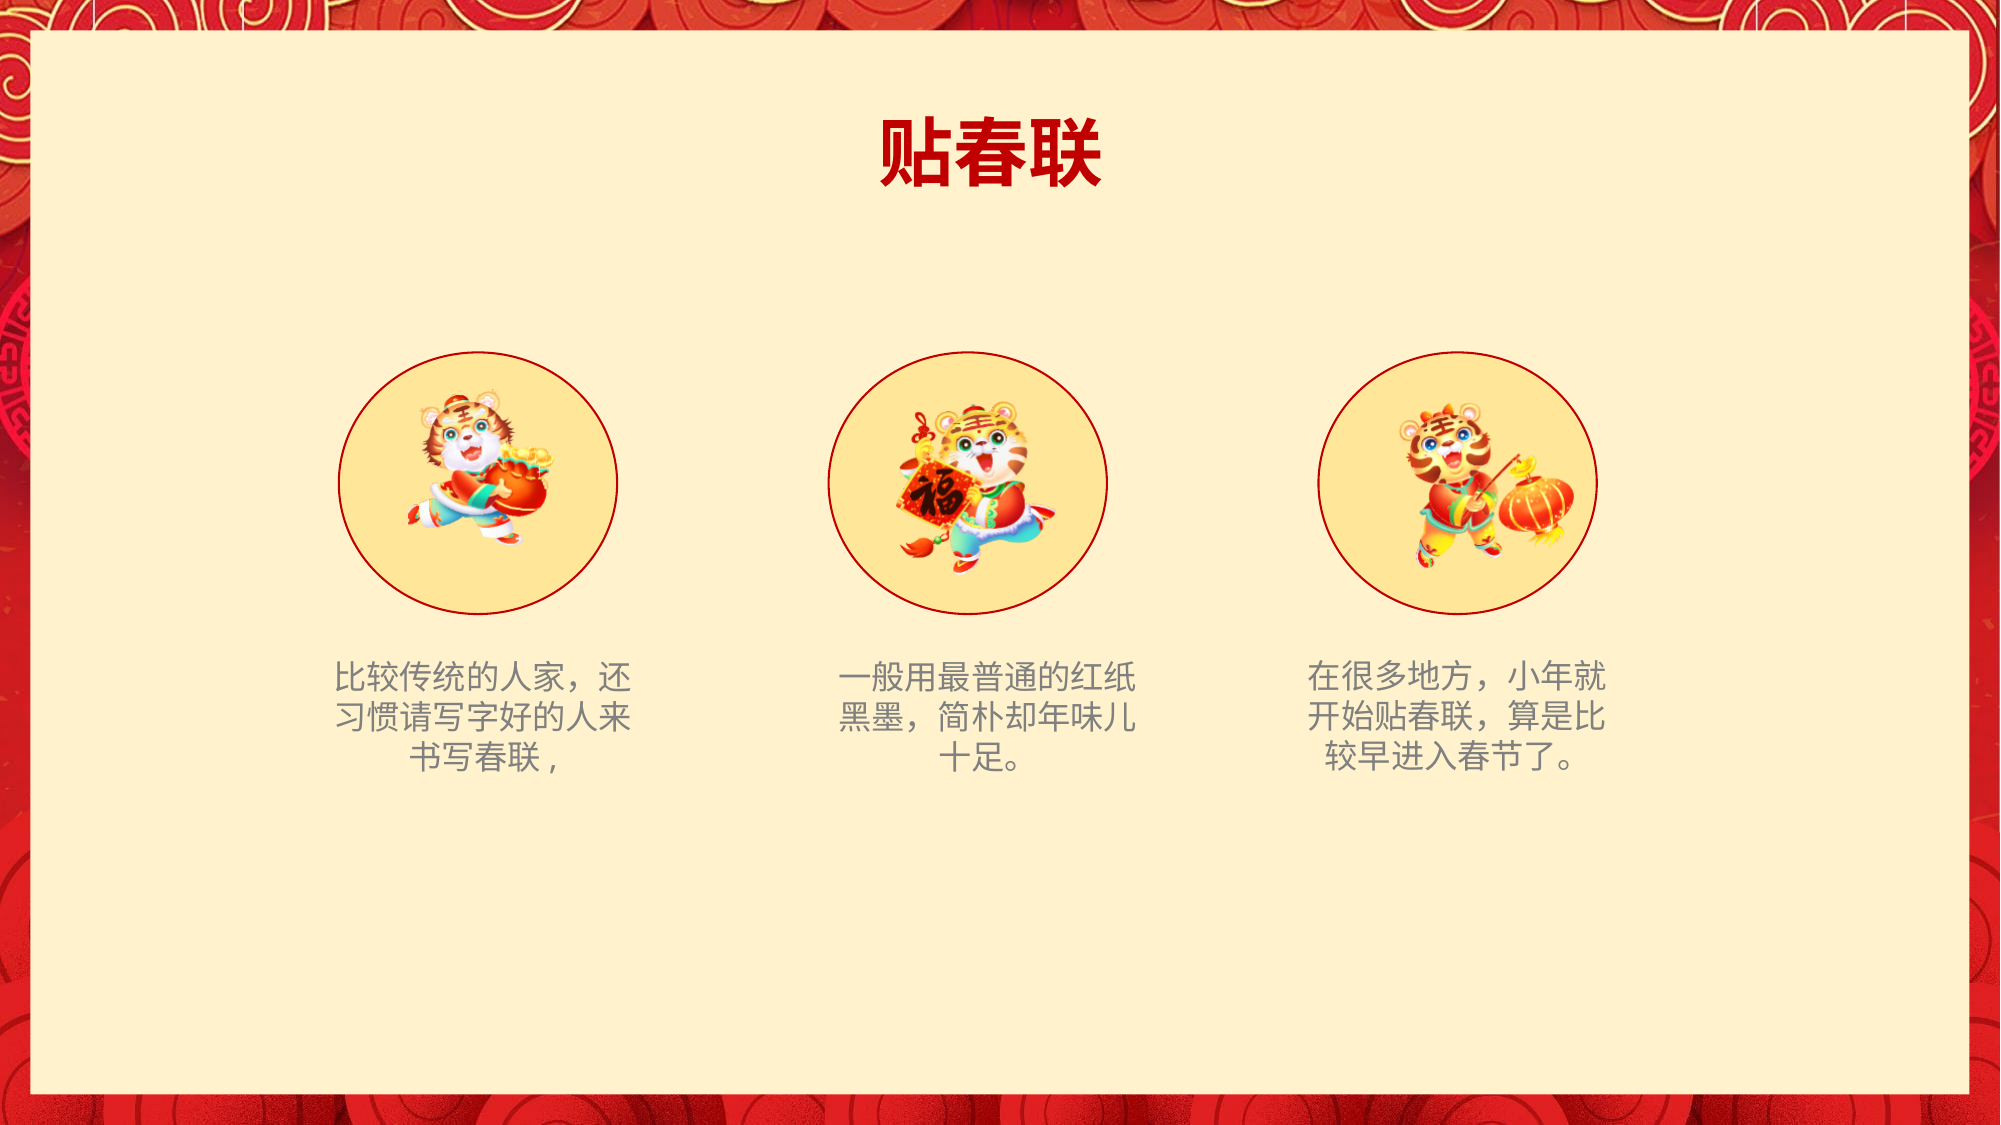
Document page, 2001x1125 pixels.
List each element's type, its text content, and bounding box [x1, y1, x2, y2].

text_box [1280, 352, 1635, 785]
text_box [306, 352, 660, 786]
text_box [817, 352, 1158, 786]
picture [0, 0, 2000, 1125]
text_box 贴春联 [864, 97, 1136, 203]
